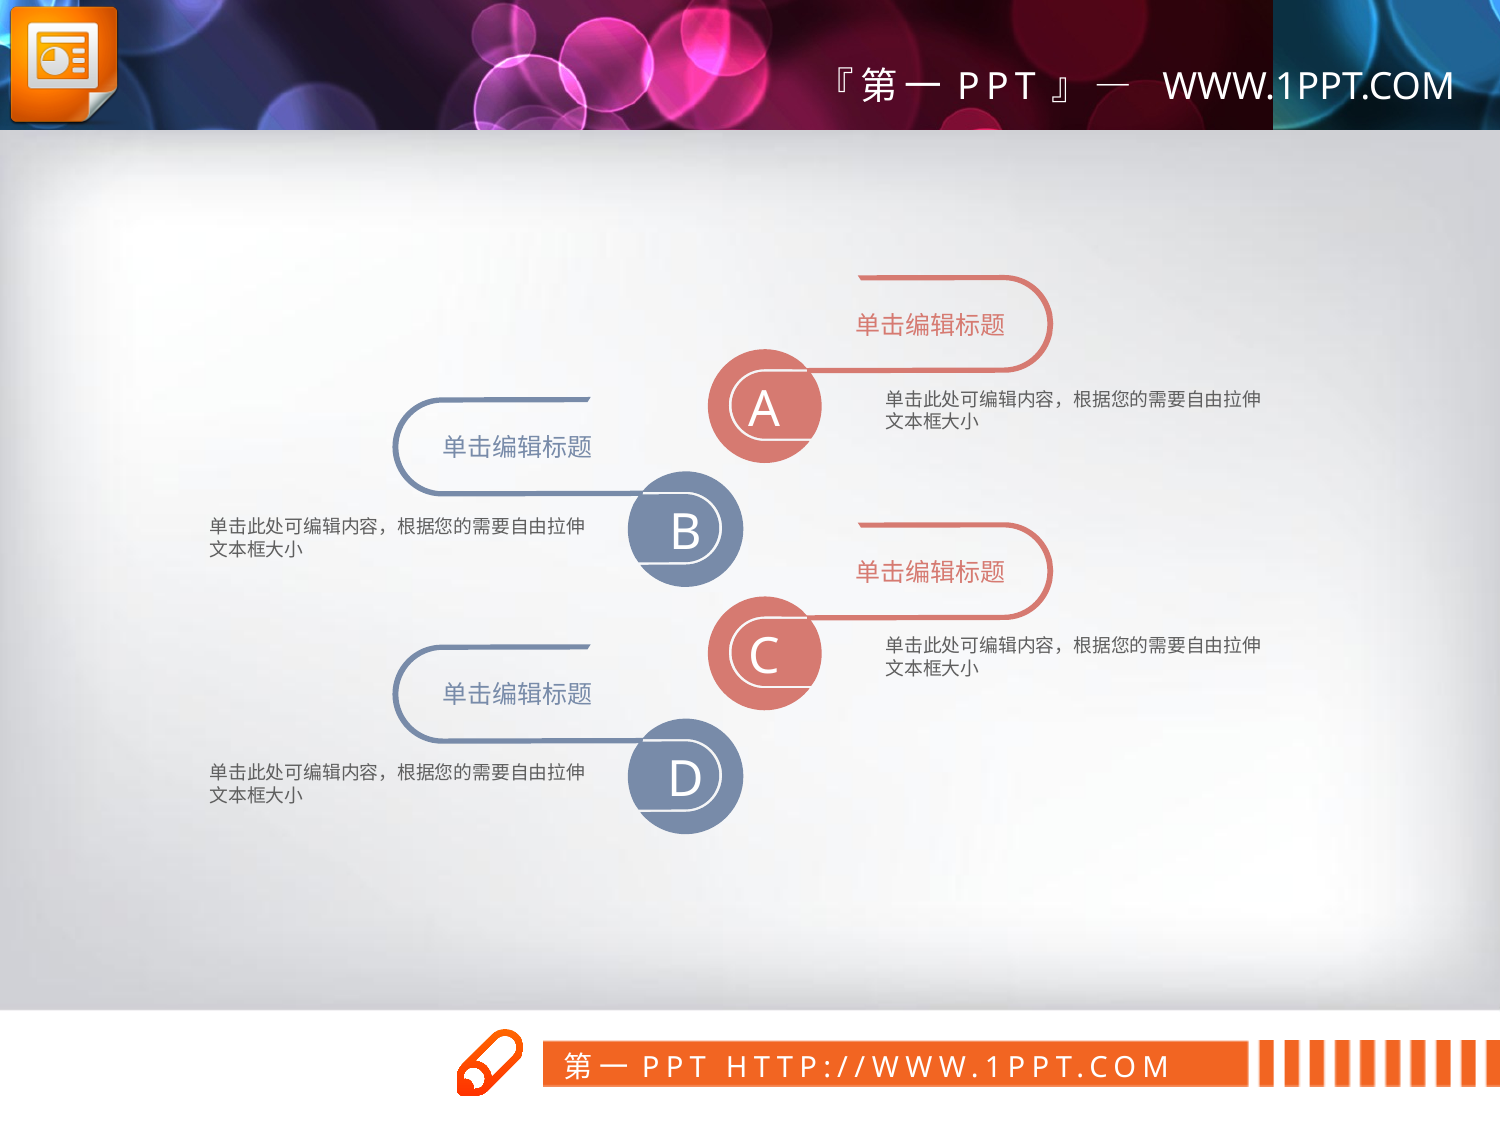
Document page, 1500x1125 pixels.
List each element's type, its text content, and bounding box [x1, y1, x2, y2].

text_box C [707, 596, 822, 711]
text_box 单击此处可编辑内容，根据您的需要自由拉伸文本框大小 [870, 626, 1279, 687]
text_box 单击此处可编辑内容，根据您的需要自由拉伸文本框大小 [194, 753, 603, 814]
text_box D [627, 741, 720, 810]
picture [0, 0, 1500, 1012]
text_box 单击编辑标题 [807, 276, 1053, 373]
text_box 单击编辑标题 [807, 523, 1053, 620]
text_box 单击此处可编辑内容，根据您的需要自由拉伸文本框大小 [194, 507, 603, 568]
text_box B [627, 471, 744, 587]
text_box 单击此处可编辑内容，根据您的需要自由拉伸文本框大小 [870, 380, 1279, 441]
text_box 单击编辑标题 [393, 645, 642, 743]
text_box 单击编辑标题 [393, 398, 642, 496]
picture [543, 1040, 1500, 1087]
text_box D [640, 718, 744, 835]
text_box A [707, 349, 822, 464]
